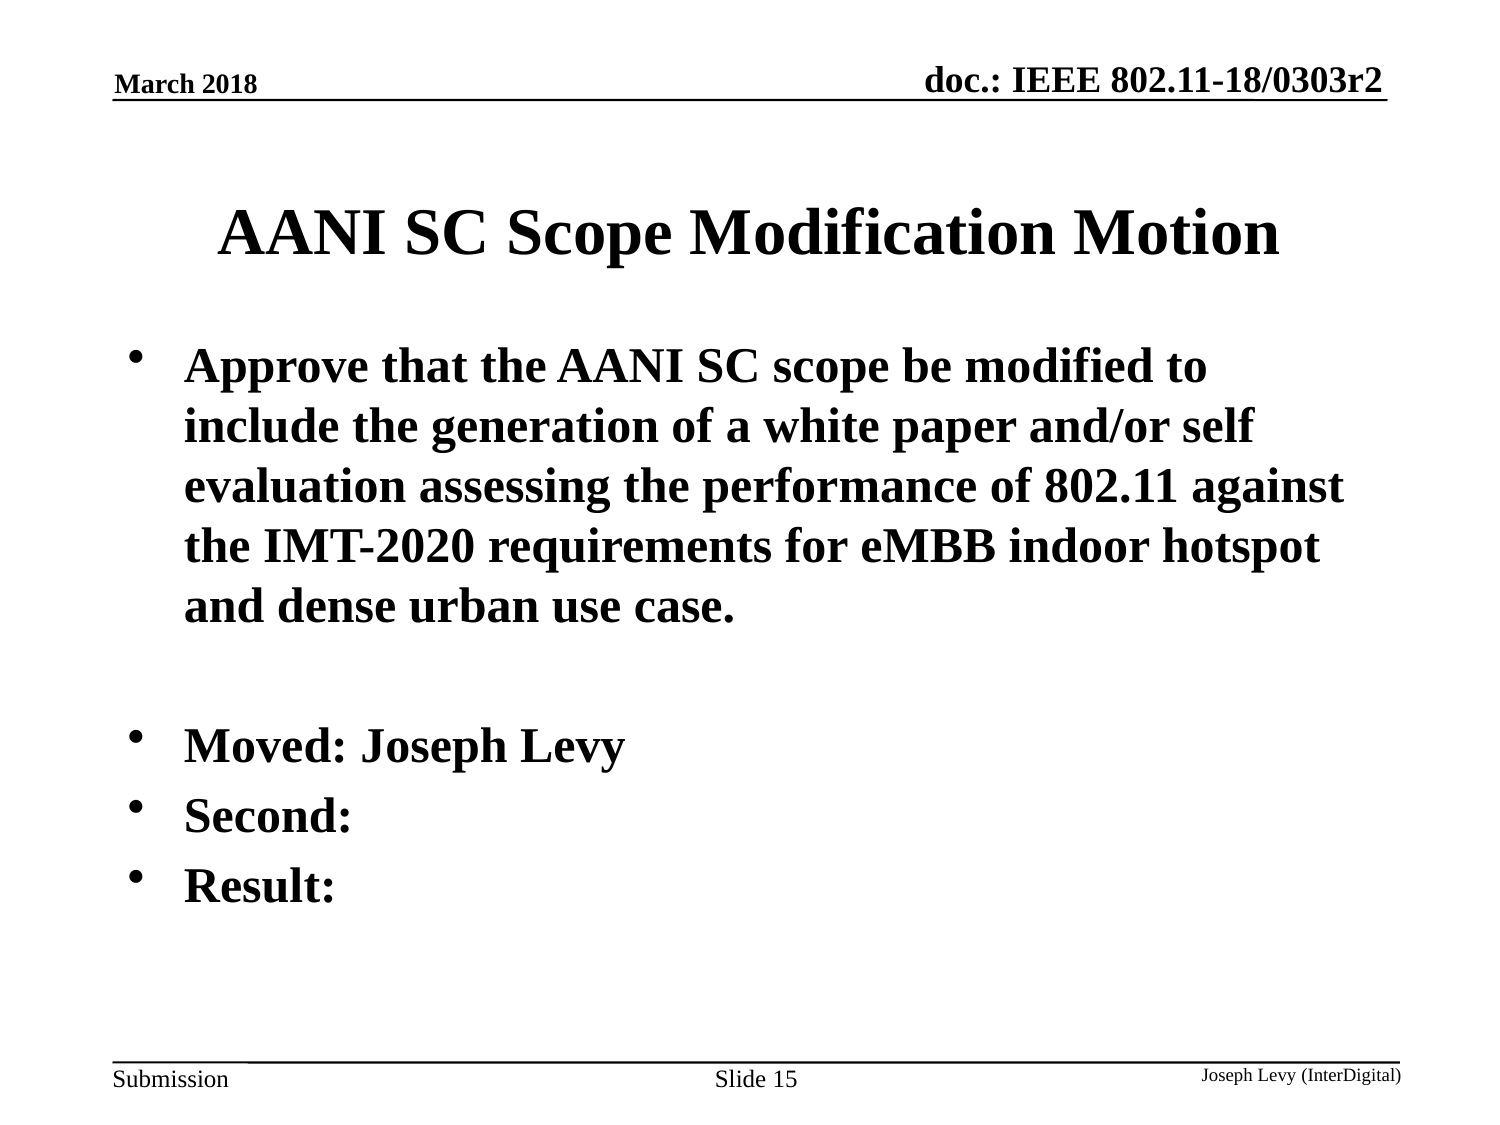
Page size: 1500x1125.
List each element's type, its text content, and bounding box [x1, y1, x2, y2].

slide_number Slide 15 [712, 1061, 801, 1093]
footer Joseph Levy (InterDigital) [878, 1061, 1402, 1086]
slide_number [114, 65, 423, 100]
title AANI SC Scope Modification Motion [112, 162, 1388, 294]
list Approve that the AANI SC scope be modified to include the generation of a white paper and/or self evaluation assessing the performance of 802.11 against the IMT-2020 requirements for eMBB indoor hotspot and dense urban use case. Moved: Joseph Levy Second: Result: [112, 324, 1388, 1000]
